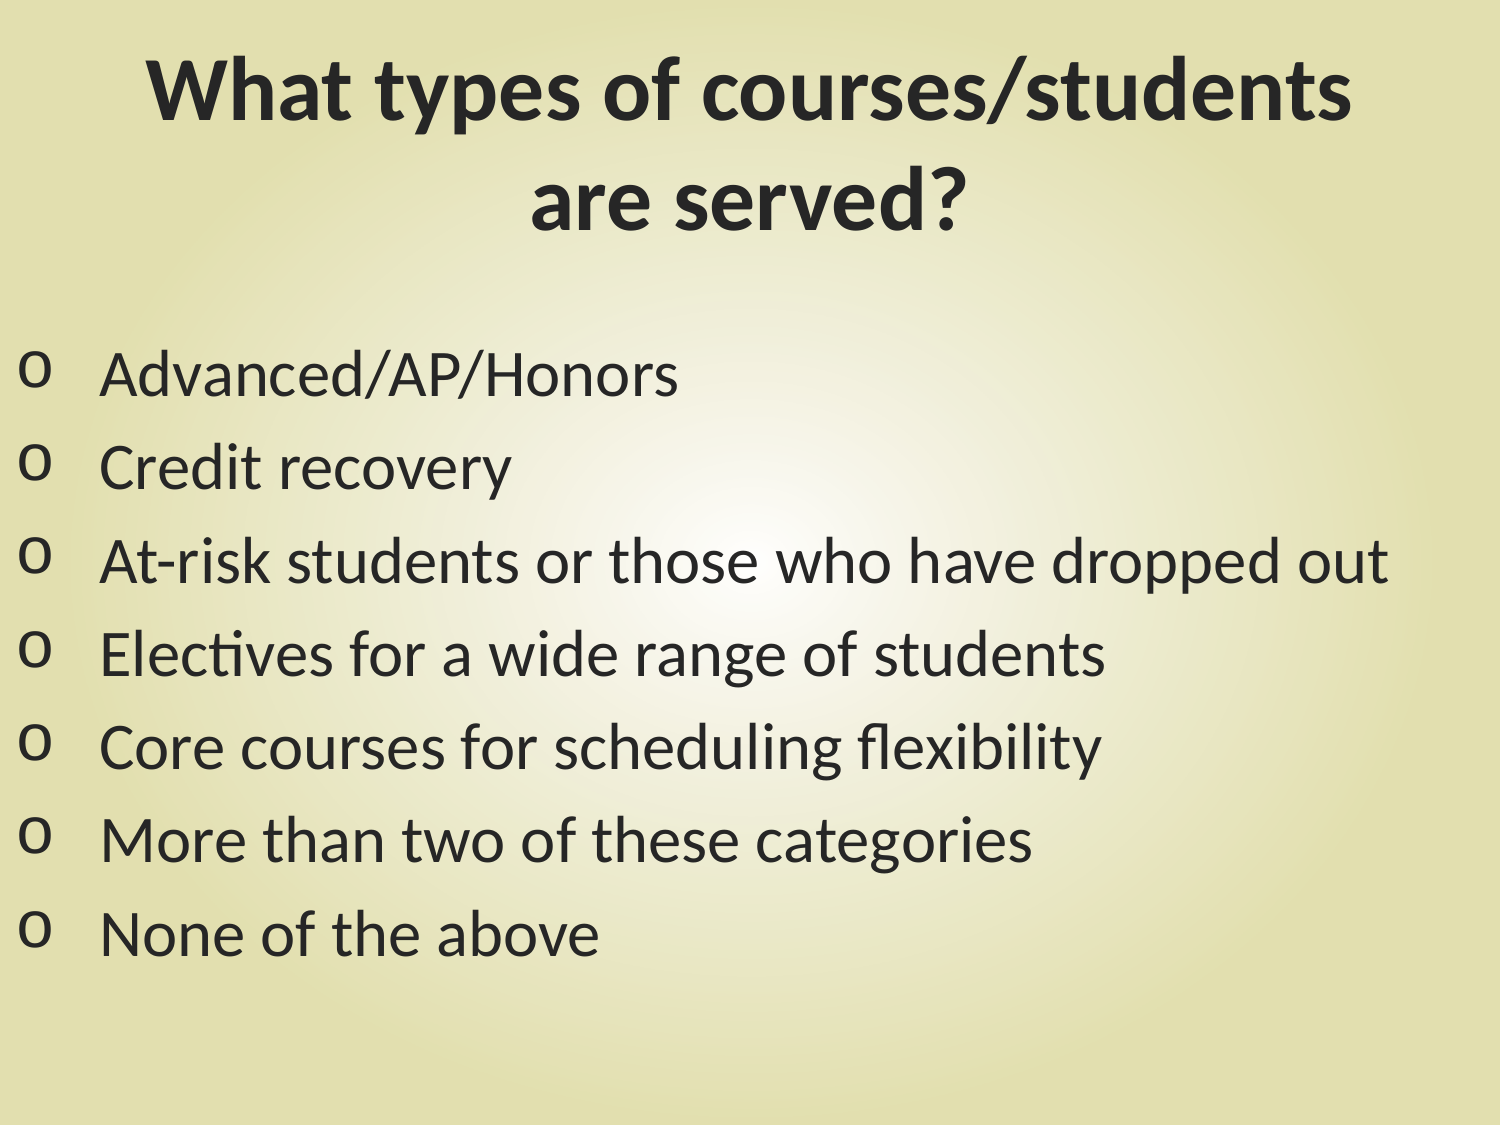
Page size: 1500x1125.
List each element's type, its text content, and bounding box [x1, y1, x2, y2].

picture [0, 0, 1500, 1125]
title What types of courses/students are served? [75, 45, 1425, 233]
list Advanced/AP/Honors Credit recovery At-risk students or those who have dropped out Electives for a wide range of students Core courses for scheduling flexibility More than two of these categories None of the above [0, 322, 1470, 754]
